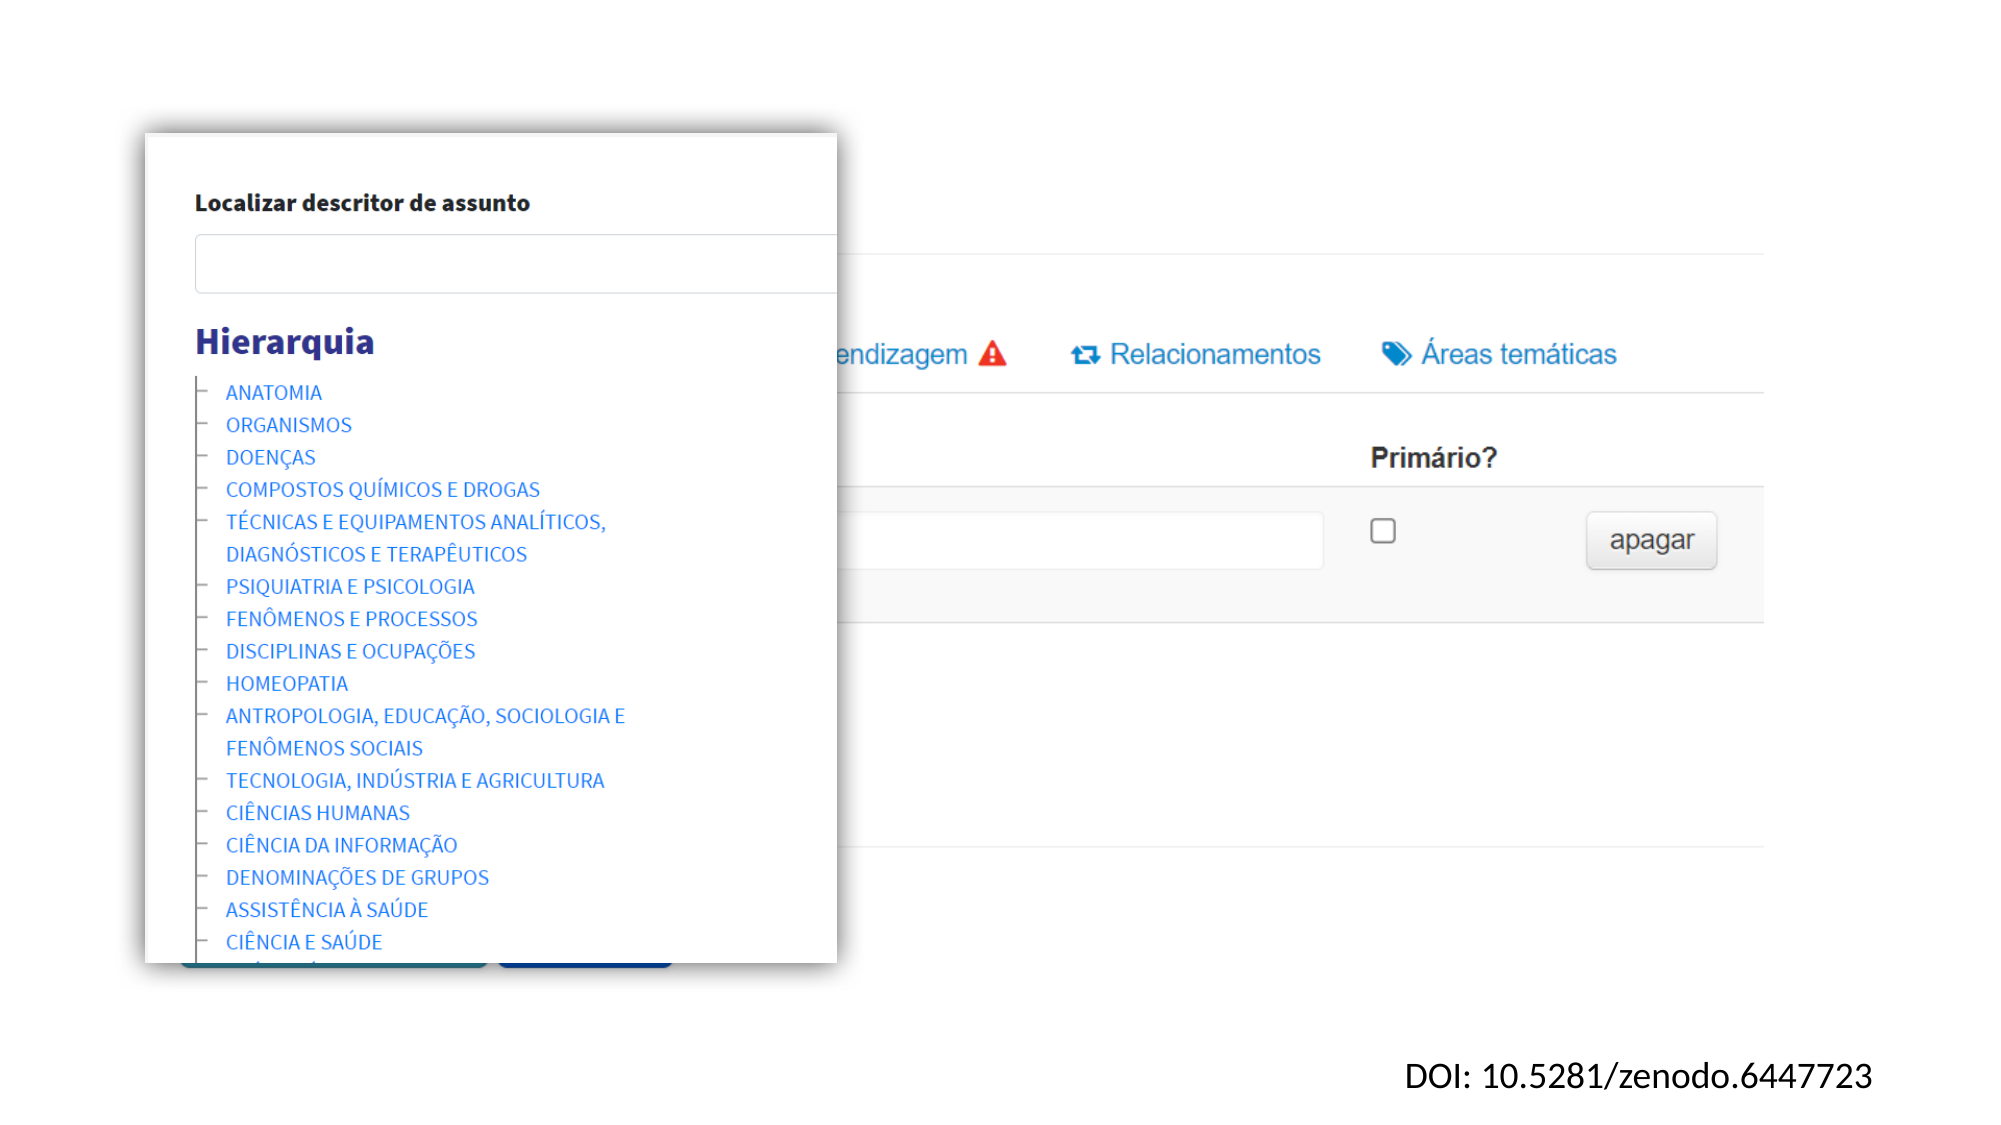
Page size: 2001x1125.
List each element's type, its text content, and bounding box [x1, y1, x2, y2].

picture [145, 133, 1764, 992]
text_box DOI: 10.5281/zenodo.6447723 [1390, 1044, 1908, 1104]
